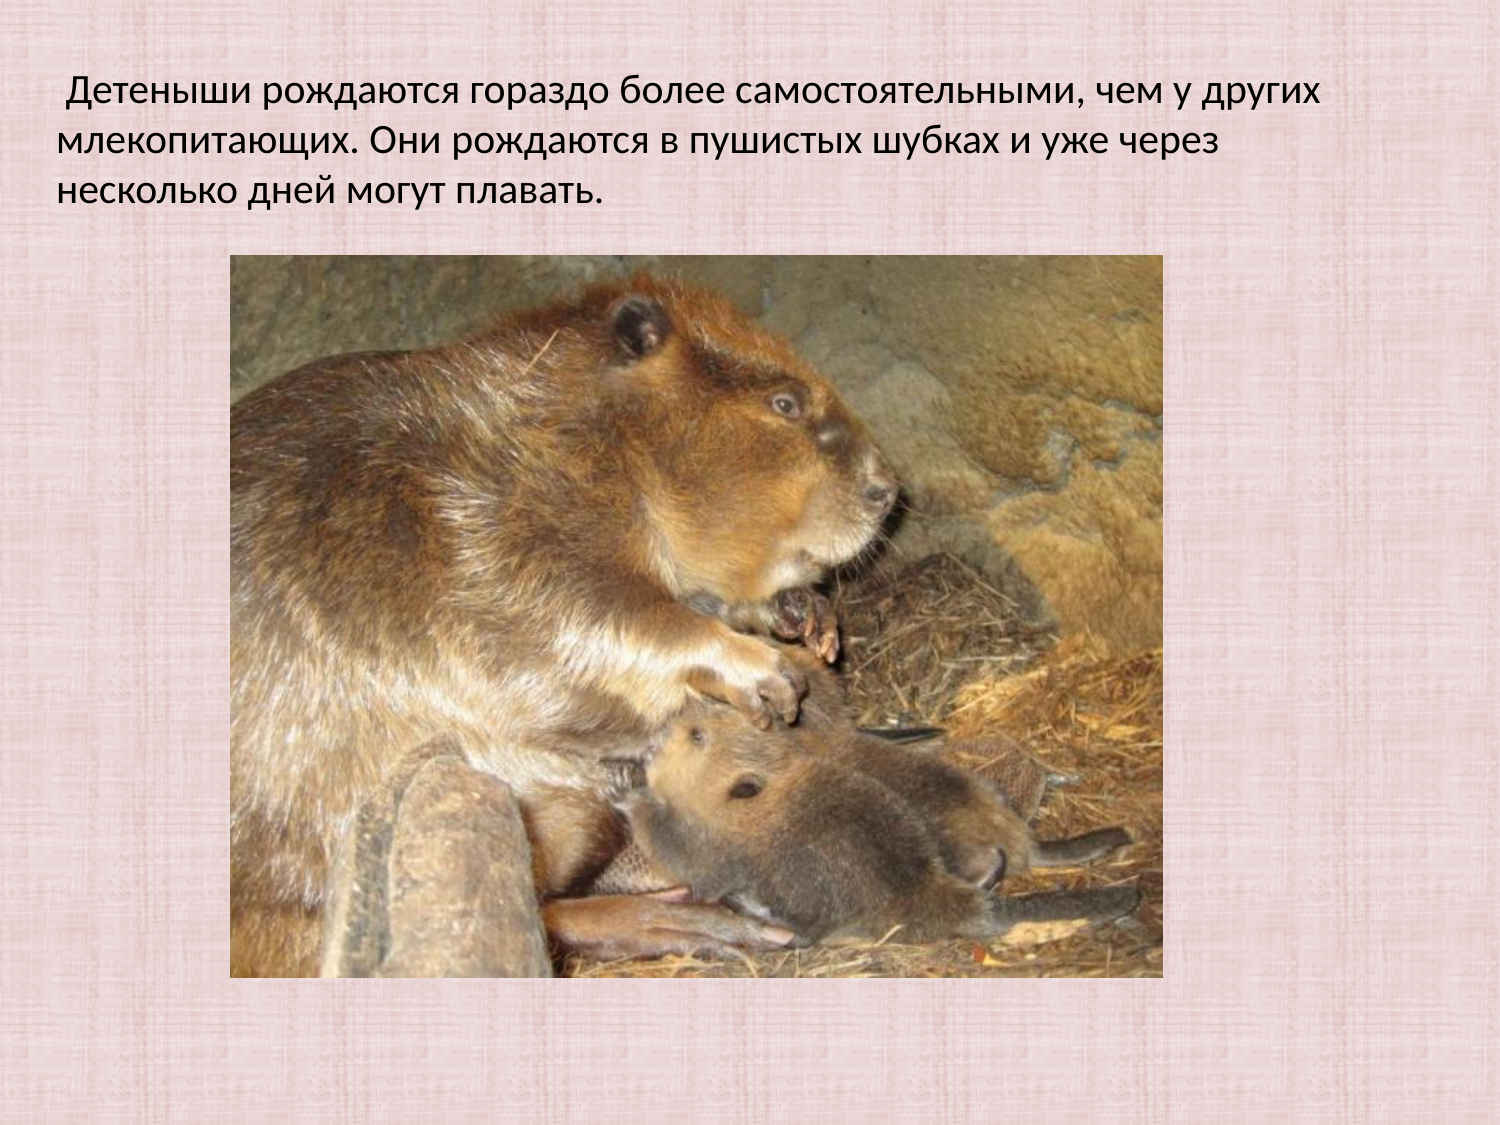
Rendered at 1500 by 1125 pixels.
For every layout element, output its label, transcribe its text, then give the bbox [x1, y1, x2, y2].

text_box Детеныши рождаются гораздо более самостоятельными, чем у других млекопитающих. Они рождаются в пушистых шубках и уже через несколько дней могут плавать. [41, 54, 1412, 220]
picture [229, 255, 1163, 978]
